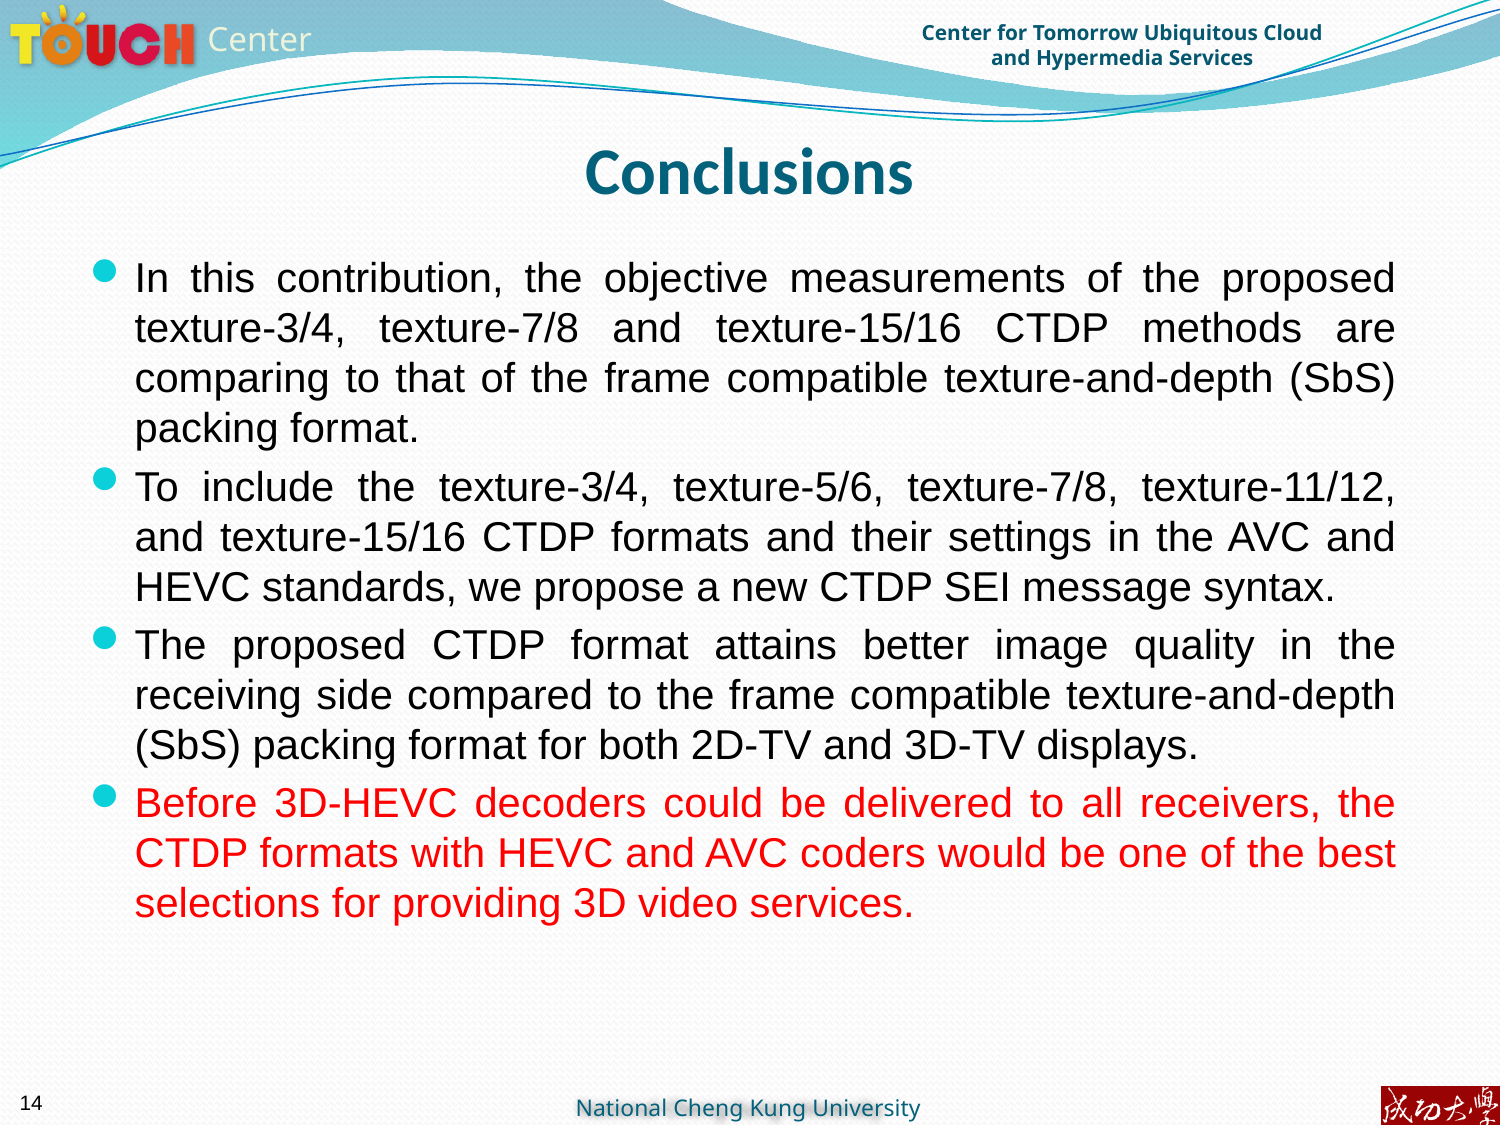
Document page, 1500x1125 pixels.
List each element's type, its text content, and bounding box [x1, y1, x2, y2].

picture [5, 0, 201, 73]
text_box In this contribution, the objective measurements of the proposed texture-3/4, texture-7/8 and texture-15/16 CTDP methods are comparing to that of the frame compatible texture-and-depth (SbS) packing format. To include the texture-3/4, texture-5/6, texture-7/8, texture-11/12, and texture-15/16 CTDP formats and their settings in the AVC and HEVC standards, we propose a new CTDP SEI message syntax. The proposed CTDP format attains better image quality in the receiving side compared to the frame compatible texture-and-depth (SbS) packing format for both 2D-TV and 3D-TV displays. Before 3D-HEVC decoders could be delivered to all receivers, the CTDP formats with HEVC and AVC coders would be one of the best selections for providing 3D video services. [75, 243, 1412, 1038]
title Conclusions [112, 113, 1389, 209]
picture [1381, 1086, 1500, 1125]
